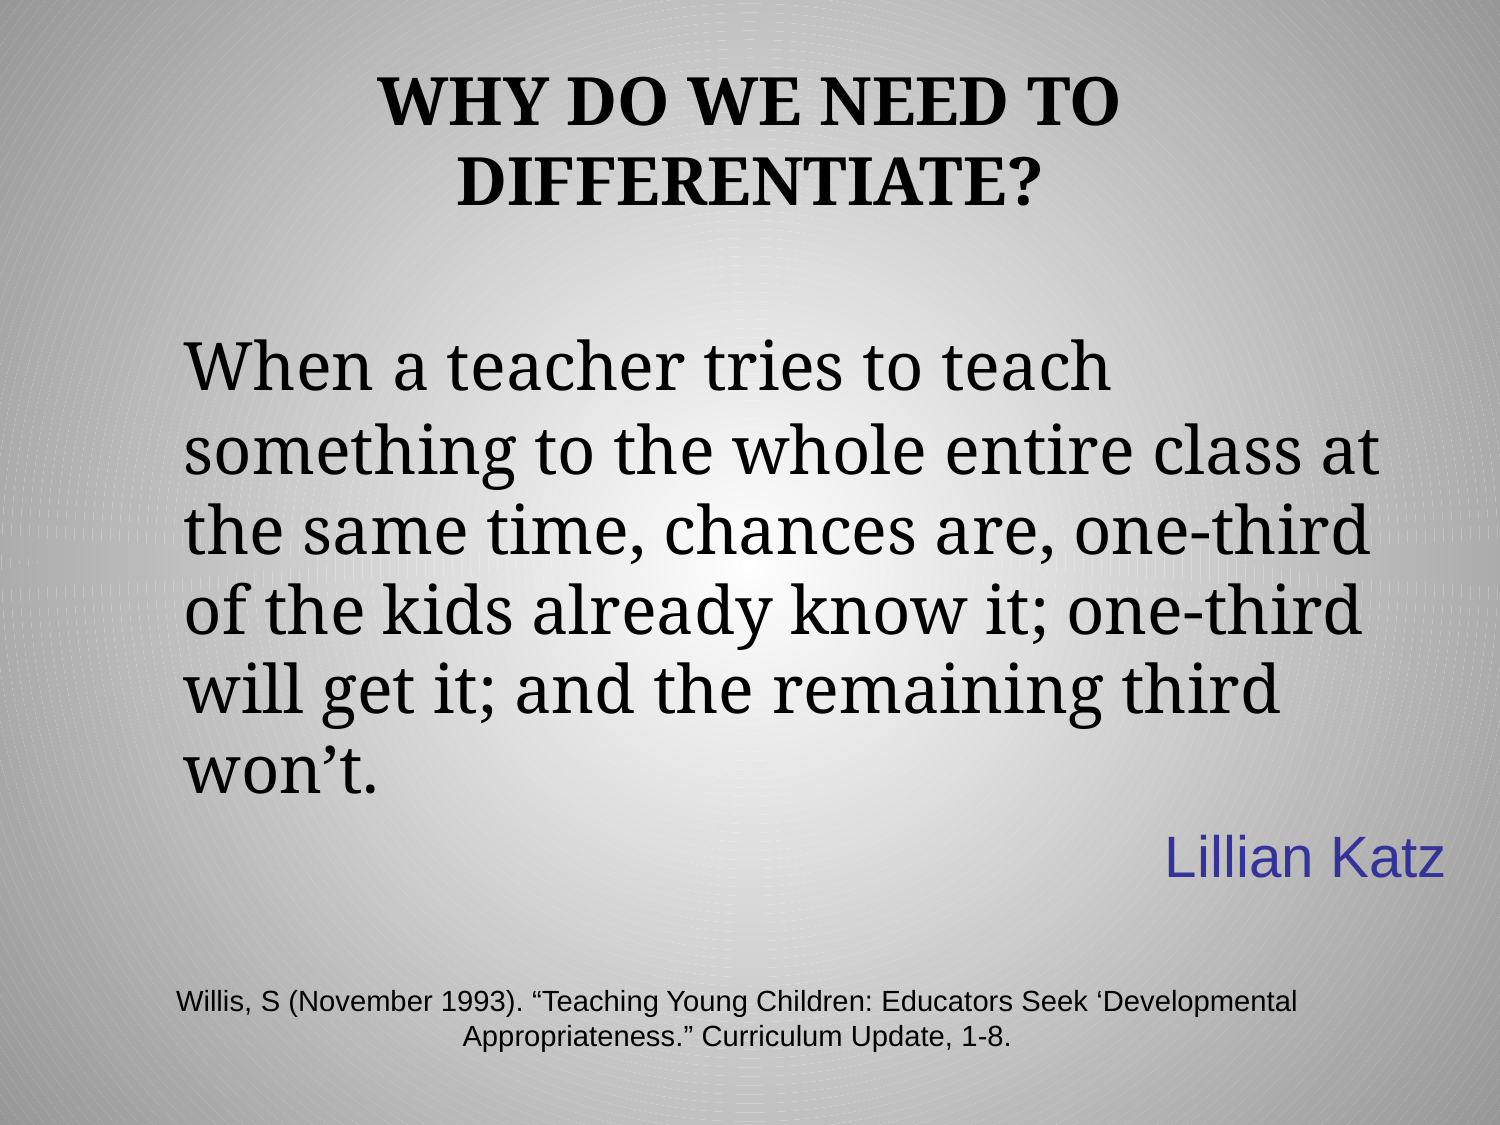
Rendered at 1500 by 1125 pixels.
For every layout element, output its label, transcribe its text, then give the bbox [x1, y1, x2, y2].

text_box Willis, S (November 1993). “Teaching Young Children: Educators Seek ‘Developmental Appropriateness.” Curriculum Update, 1-8. [112, 974, 1363, 1060]
list When a teacher tries to teach something to the whole entire class at the same time, chances are, one-third of the kids already know it; one-third will get it; and the remaining third won’t. Lillian Katz [112, 299, 1463, 1001]
title Why Do We Need to Differentiate? [74, 44, 1426, 233]
